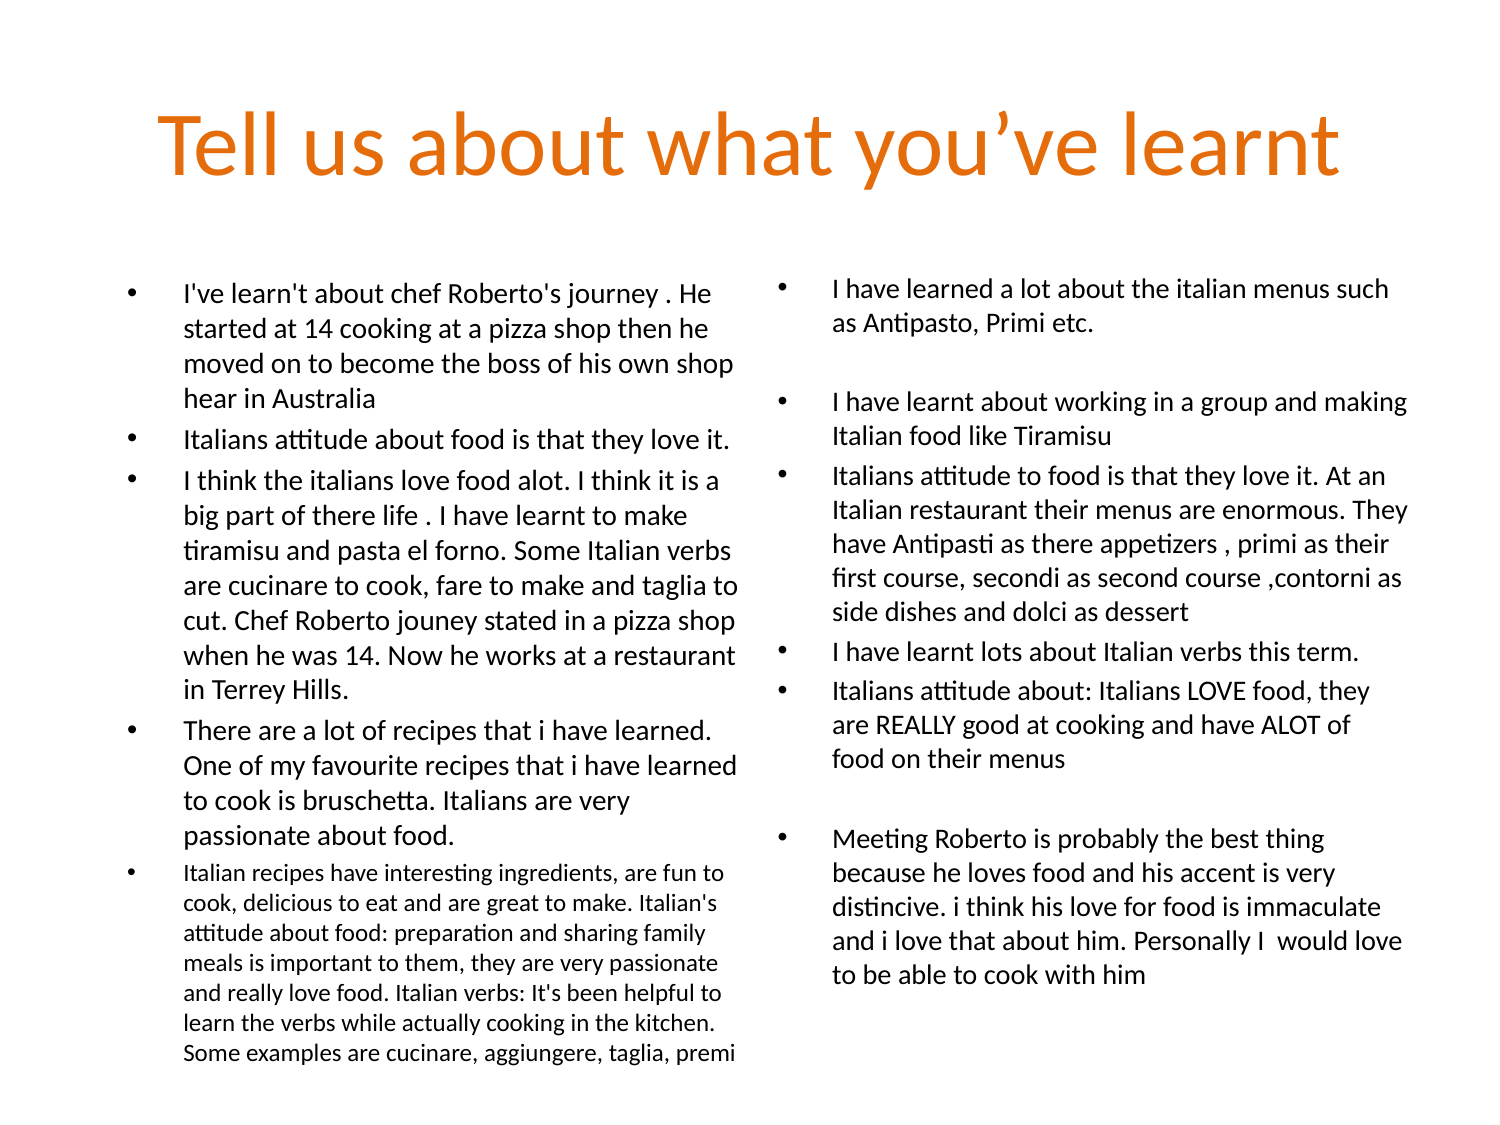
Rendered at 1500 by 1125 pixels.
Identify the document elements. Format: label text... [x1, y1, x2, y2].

list I have learned a lot about the italian menus such as Antipasto, Primi etc. I have learnt about working in a group and making Italian food like Tiramisu Italians attitude to food is that they love it. At an Italian restaurant their menus are enormous. They have Antipasti as there appetizers , primi as their first course, secondi as second course ,contorni as side dishes and dolci as dessert I have learnt lots about Italian verbs this term. Italians attitude about: Italians LOVE food, they are REALLY good at cooking and have ALOT of food on their menus Meeting Roberto is probably the best thing because he loves food and his accent is very distincive. i think his love for food is immaculate and i love that about him. Personally I would love to be able to cook with him [762, 262, 1425, 1005]
title Tell us about what you’ve learnt [75, 45, 1425, 233]
list I've learn't about chef Roberto's journey . He started at 14 cooking at a pizza shop then he moved on to become the boss of his own shop hear in Australia Italians attitude about food is that they love it. I think the italians love food alot. I think it is a big part of there life . I have learnt to make tiramisu and pasta el forno. Some Italian verbs are cucinare to cook, fare to make and taglia to cut. Chef Roberto jouney stated in a pizza shop when he was 14. Now he works at a restaurant in Terrey Hills. There are a lot of recipes that i have learned. One of my favourite recipes that i have learned to cook is bruschetta. Italians are very passionate about food. Italian recipes have interesting ingredients, are fun to cook, delicious to eat and are great to make. Italian's attitude about food: preparation and sharing family meals is important to them, they are very passionate and really love food. Italian verbs: It's been helpful to learn the verbs while actually cooking in the kitchen. Some examples are cucinare, aggiungere, taglia, premi [112, 267, 775, 1094]
